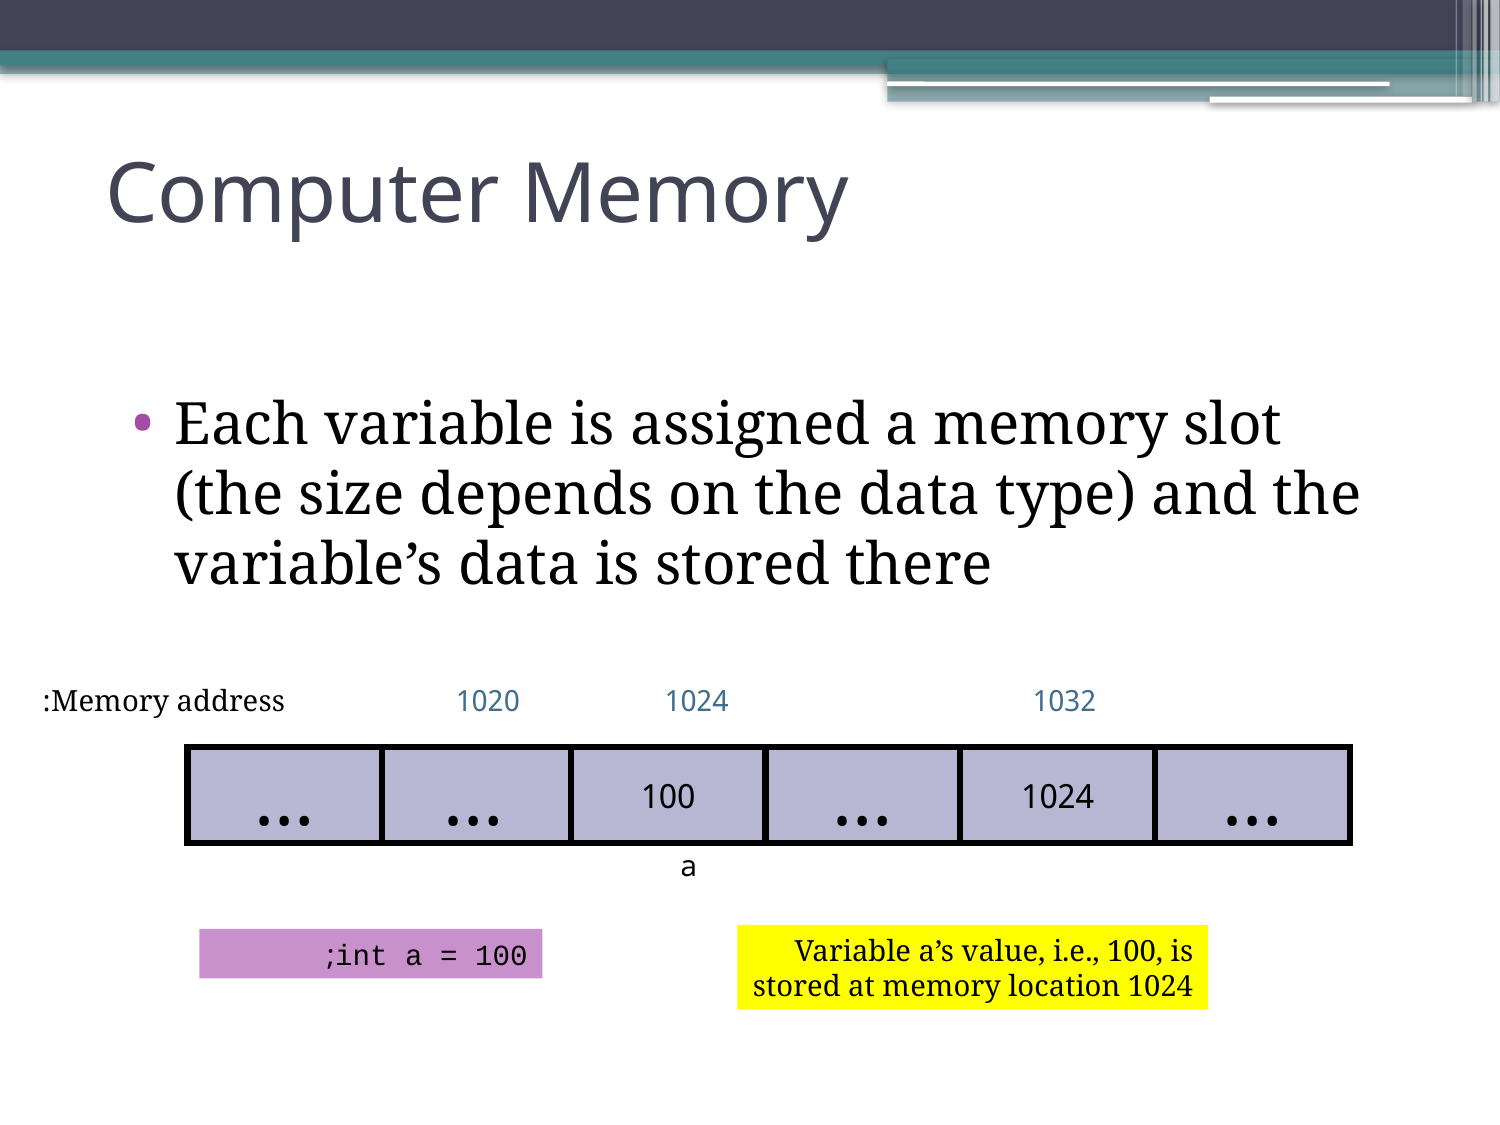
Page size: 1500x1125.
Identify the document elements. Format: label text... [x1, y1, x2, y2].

title Computer Memory [90, 101, 1441, 277]
text_box 1024 [583, 674, 744, 725]
text_box 1032 [905, 674, 1112, 725]
text_box 1024 [960, 747, 1155, 844]
text_box 100 [571, 747, 765, 844]
text_box … [765, 747, 960, 844]
text_box Memory address: [0, 674, 300, 725]
text_box Variable a’s value, i.e., 100, is stored at memory location 1024 [737, 924, 1209, 1010]
text_box … [1155, 747, 1350, 844]
text_box … [187, 747, 383, 844]
text_box int a = 100; [199, 928, 543, 979]
list Each variable is assigned a memory slot (the size depends on the data type) and the variable’s data is stored there [99, 302, 1388, 657]
text_box 1020 [375, 674, 535, 725]
text_box a [552, 839, 712, 890]
text_box … [383, 747, 571, 844]
